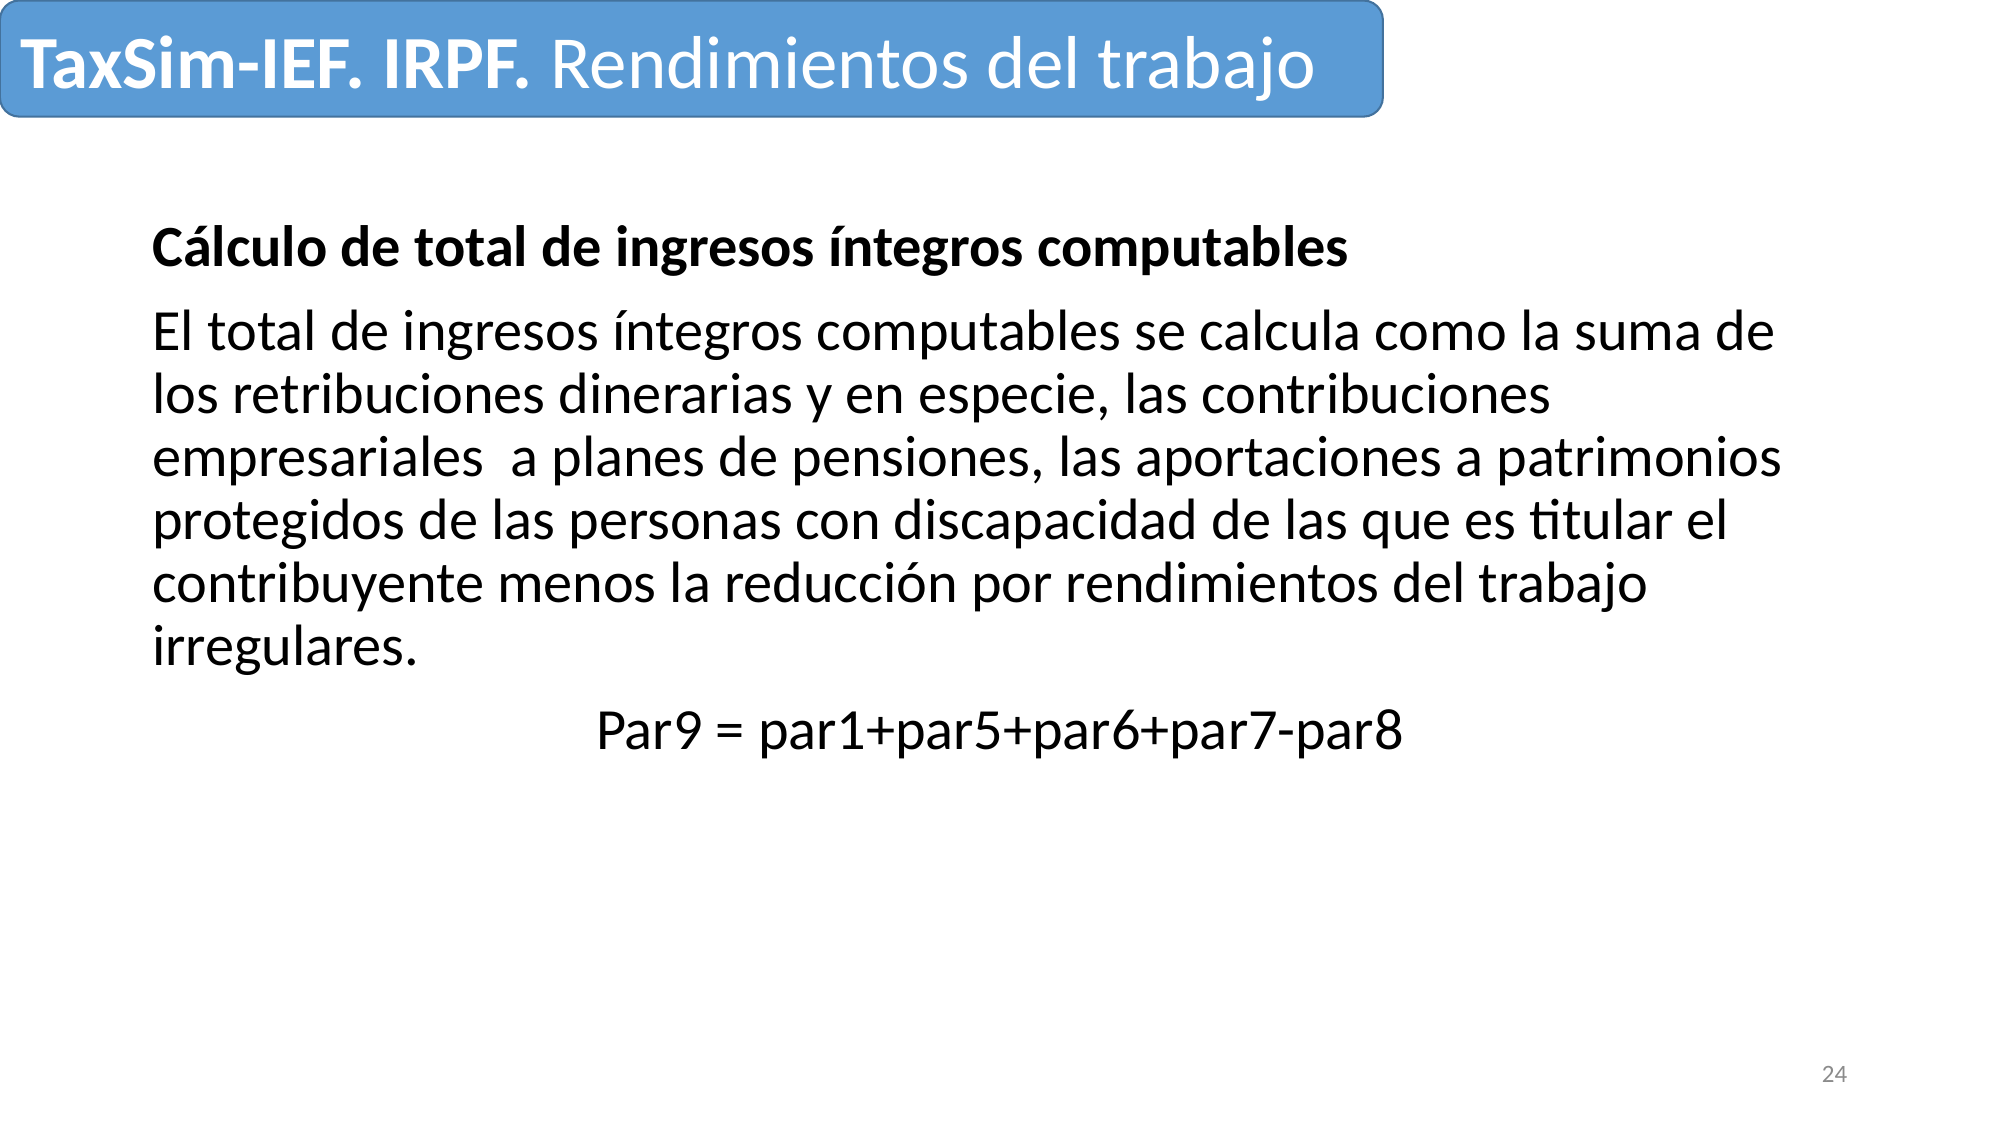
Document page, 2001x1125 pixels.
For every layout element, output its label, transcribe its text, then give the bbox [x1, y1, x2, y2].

slide_number 24 [1412, 1043, 1863, 1103]
list Cálculo de total de ingresos íntegros computables El total de ingresos íntegros computables se calcula como la suma de los retribuciones dinerarias y en especie, las contribuciones empresariales a planes de pensiones, las aportaciones a patrimonios protegidos de las personas con discapacidad de las que es titular el contribuyente menos la reducción por rendimientos del trabajo irregulares. Par9 = par1+par5+par6+par7-par8 [137, 208, 1863, 1043]
text_box TaxSim-IEF. IRPF. Rendimientos del trabajo [0, 0, 1384, 118]
